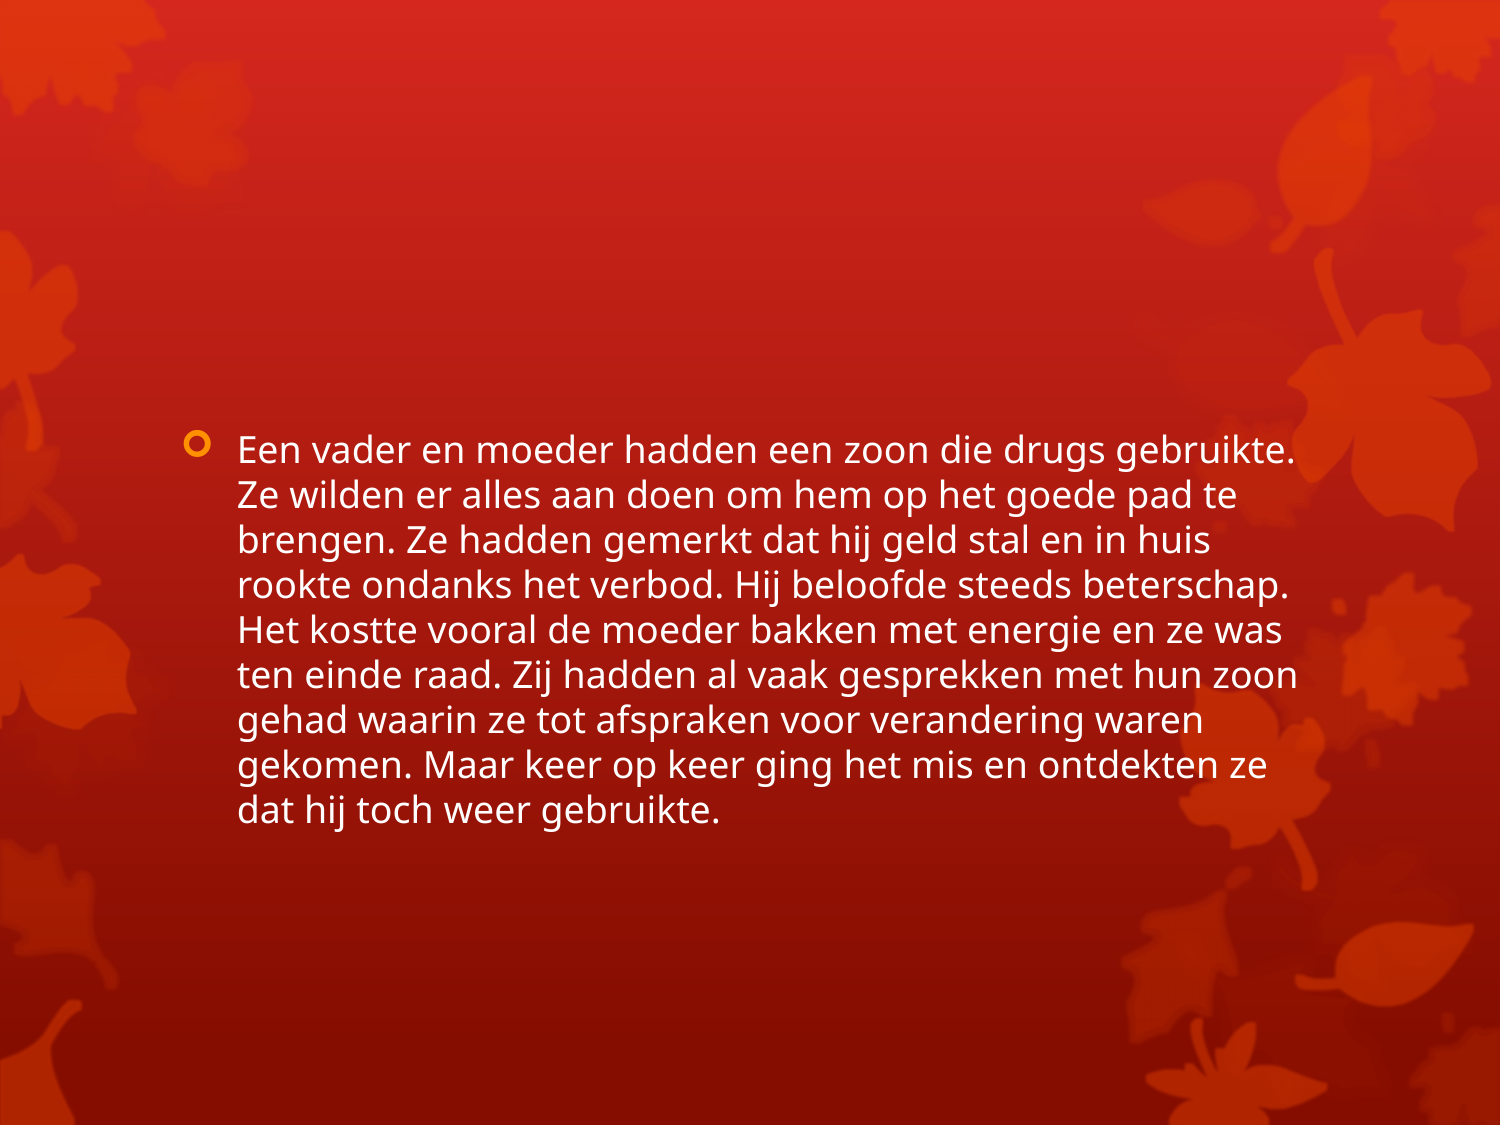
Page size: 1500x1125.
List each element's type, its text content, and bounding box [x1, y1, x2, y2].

list Een vader en moeder hadden een zoon die drugs gebruikte. Ze wilden er alles aan doen om hem op het goede pad te brengen. Ze hadden gemerkt dat hij geld stal en in huis rookte ondanks het verbod. Hij beloofde steeds beterschap. Het kostte vooral de moeder bakken met energie en ze was ten einde raad. Zij hadden al vaak gesprekken met hun zoon gehad waarin ze tot afspraken voor verandering waren gekomen. Maar keer op keer ging het mis en ontdekten ze dat hij toch weer gebruikte. [165, 296, 1335, 962]
